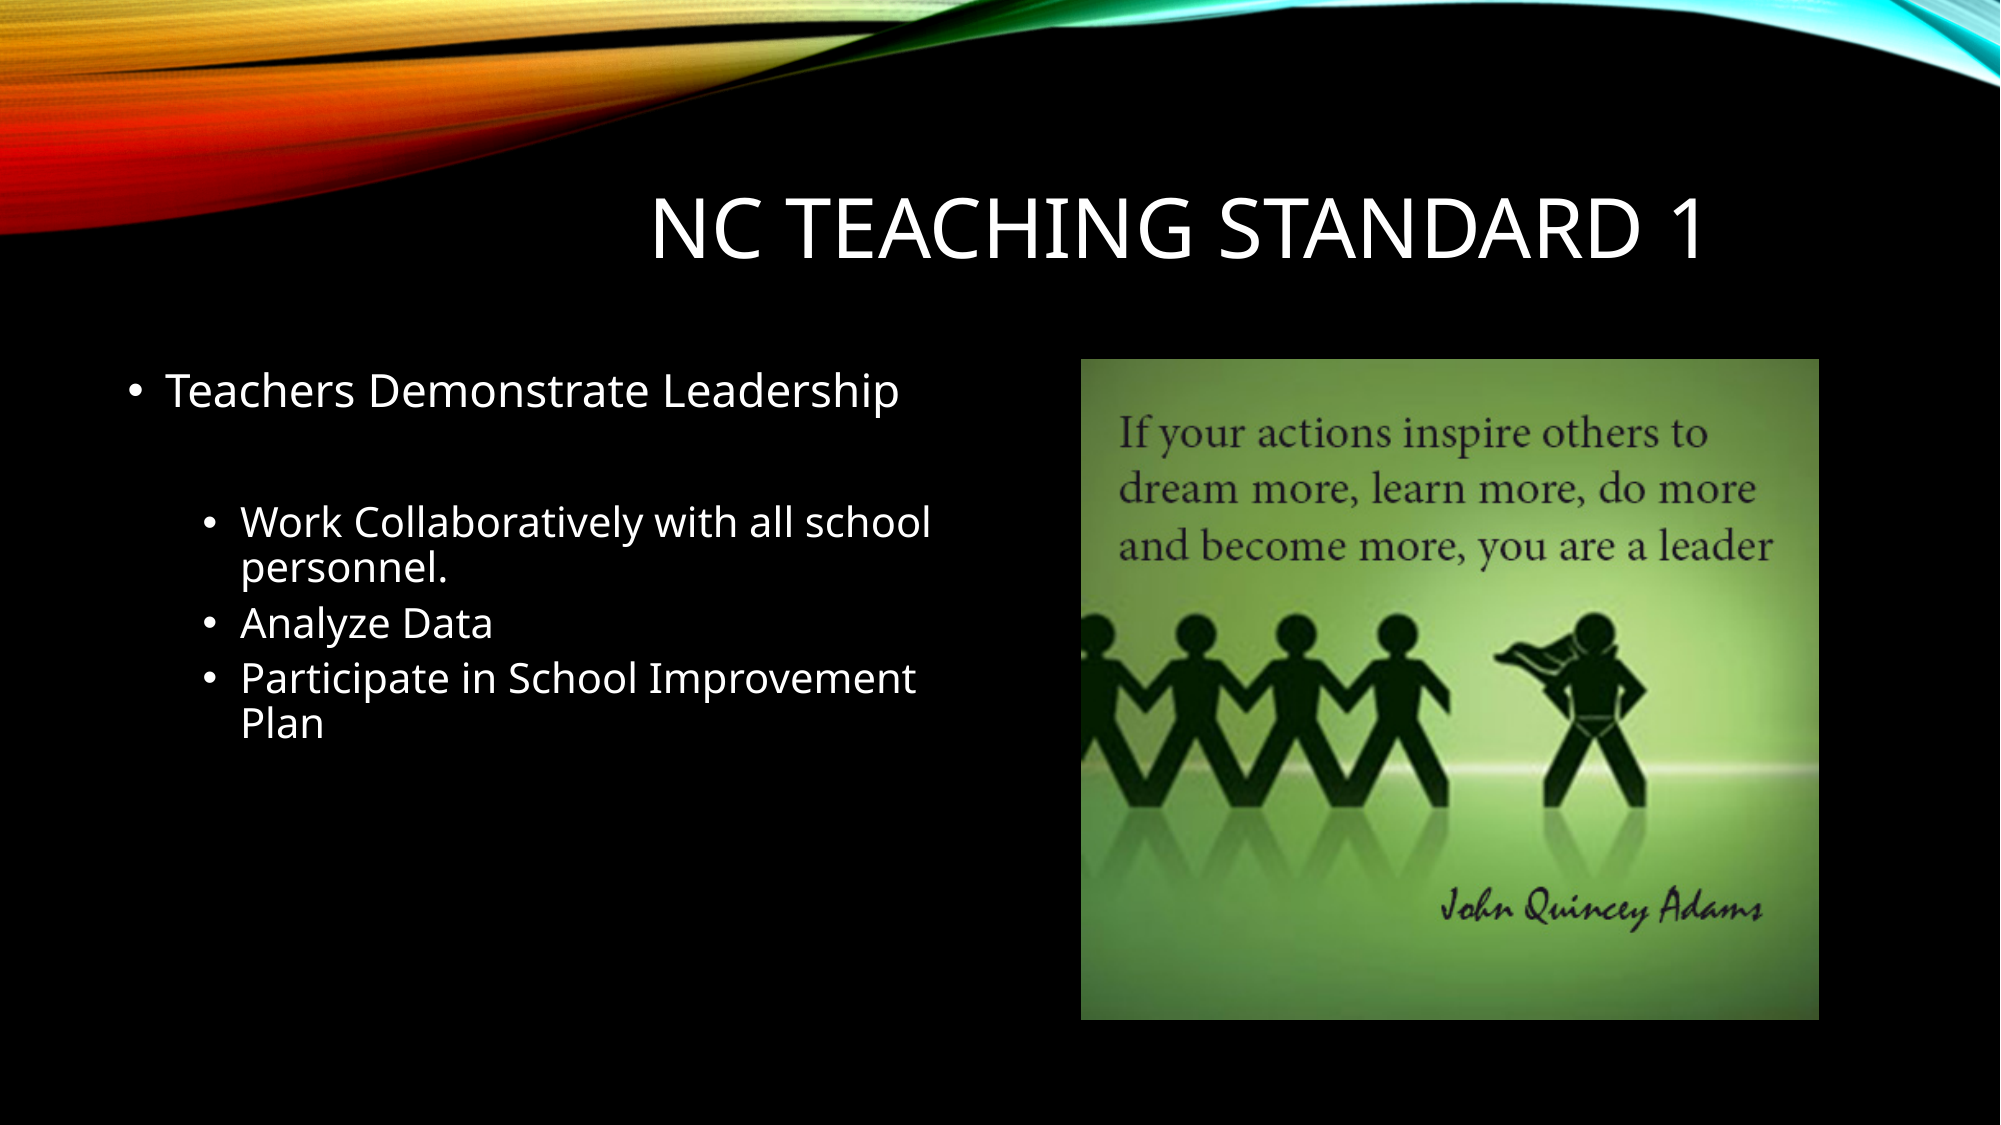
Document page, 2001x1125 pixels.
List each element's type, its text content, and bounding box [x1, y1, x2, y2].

title NC Teaching Standard 1 [474, 125, 1888, 338]
picture [0, 0, 2000, 237]
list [1081, 359, 1819, 1021]
list Teachers Demonstrate Leadership Work Collaboratively with all school personnel. Analyze Data Participate in School Improvement Plan [112, 360, 988, 1021]
